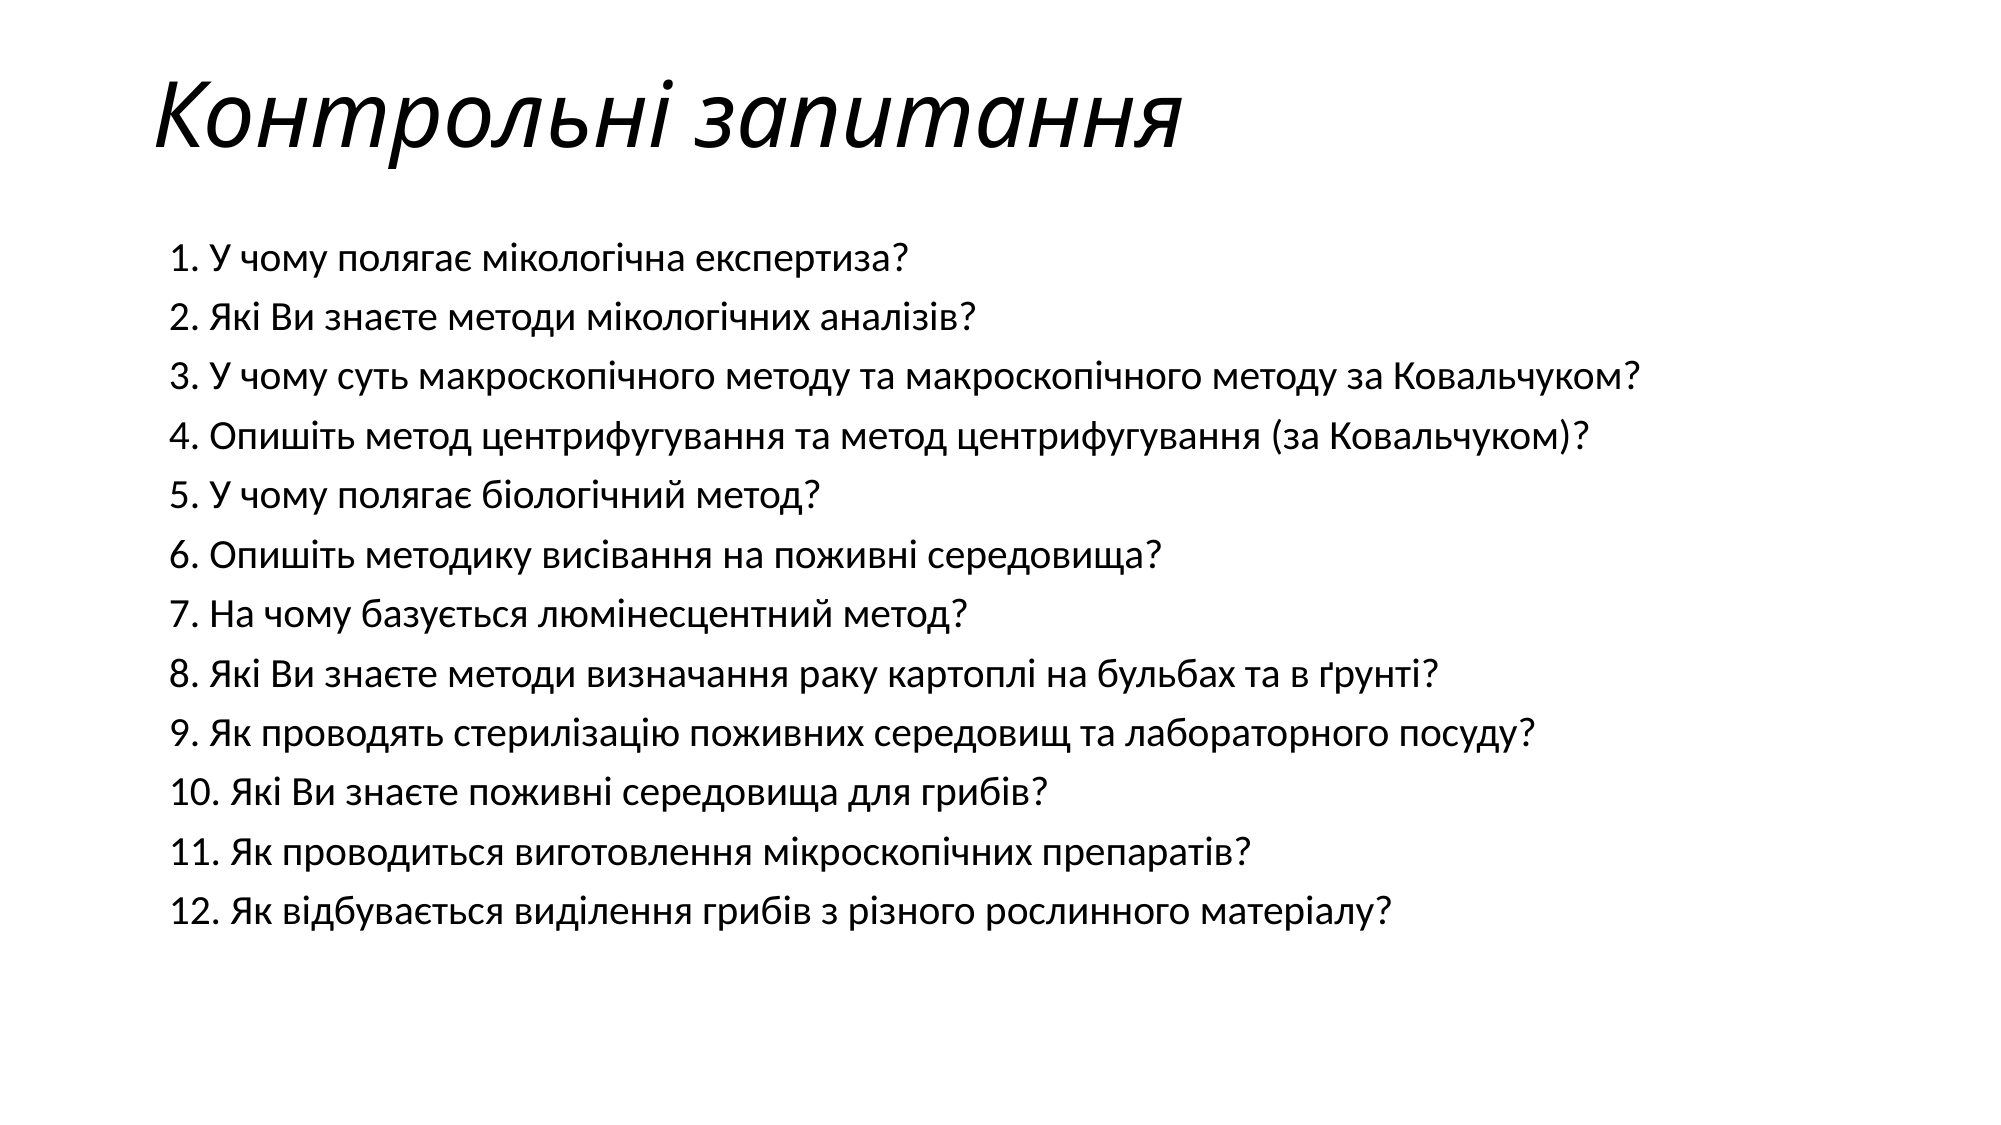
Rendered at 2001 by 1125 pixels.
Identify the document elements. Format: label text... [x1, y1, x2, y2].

title Контрольні запитання [137, 59, 1863, 176]
list 1. У чому полягає мікологічна експертиза? 2. Які Ви знаєте методи мікологічних аналізів? 3. У чому суть макроскопічного методу та макроскопічного методу за Ковальчуком? 4. Опишіть метод центрифугування та метод центрифугування (за Ковальчуком)? 5. У чому полягає біологічний метод? 6. Опишіть методику висівання на поживні середовища? 7. На чому базується люмінесцентний метод? 8. Які Ви знаєте методи визначання раку картоплі на бульбах та в ґрунті? 9. Як проводять стерилізацію поживних середовищ та лабораторного посуду? 10. Які Ви знаєте поживні середовища для грибів? 11. Як проводиться виготовлення мікроскопічних препаратів? 12. Як відбувається виділення грибів з різного рослинного матеріалу? [153, 227, 1879, 942]
